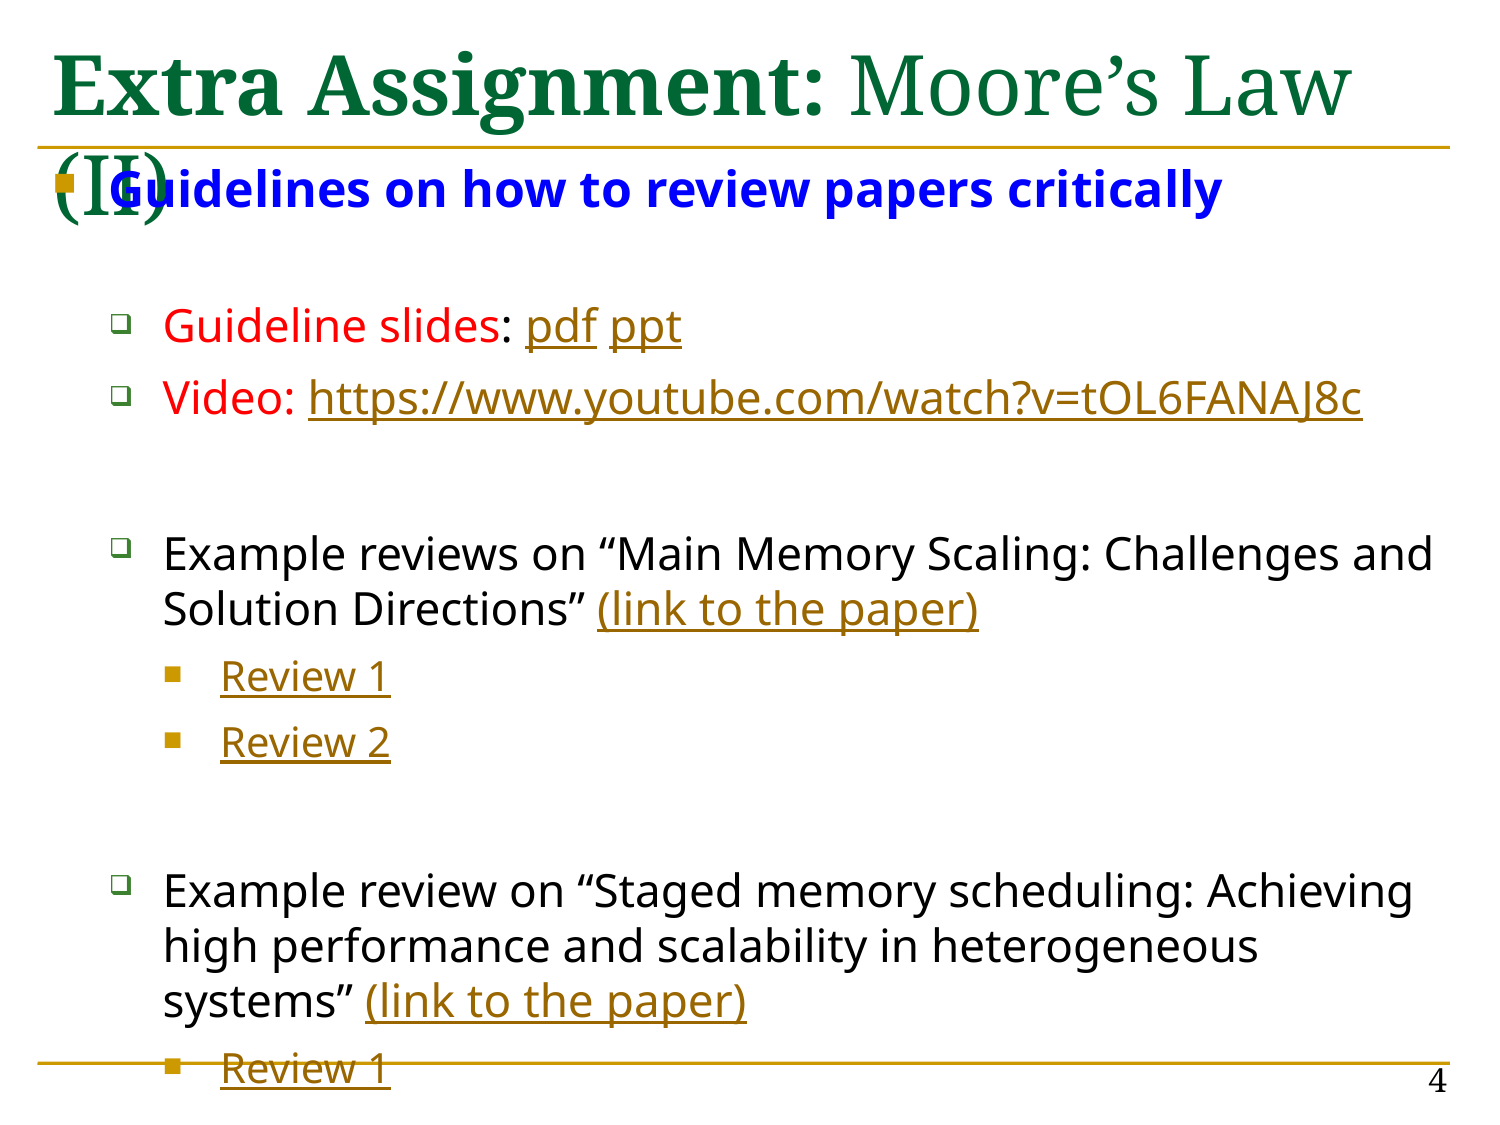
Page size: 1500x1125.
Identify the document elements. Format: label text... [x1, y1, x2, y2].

list Guidelines on how to review papers critically Guideline slides: pdf ppt Video: https://www.youtube.com/watch?v=tOL6FANAJ8c Example reviews on “Main Memory Scaling: Challenges and Solution Directions” (link to the paper) Review 1 Review 2 Example review on “Staged memory scheduling: Achieving high performance and scalability in heterogeneous systems” (link to the paper) Review 1 [37, 149, 1450, 1002]
title Extra Assignment: Moore’s Law (II) [37, 24, 1450, 149]
slide_number 4 [1111, 1036, 1462, 1112]
